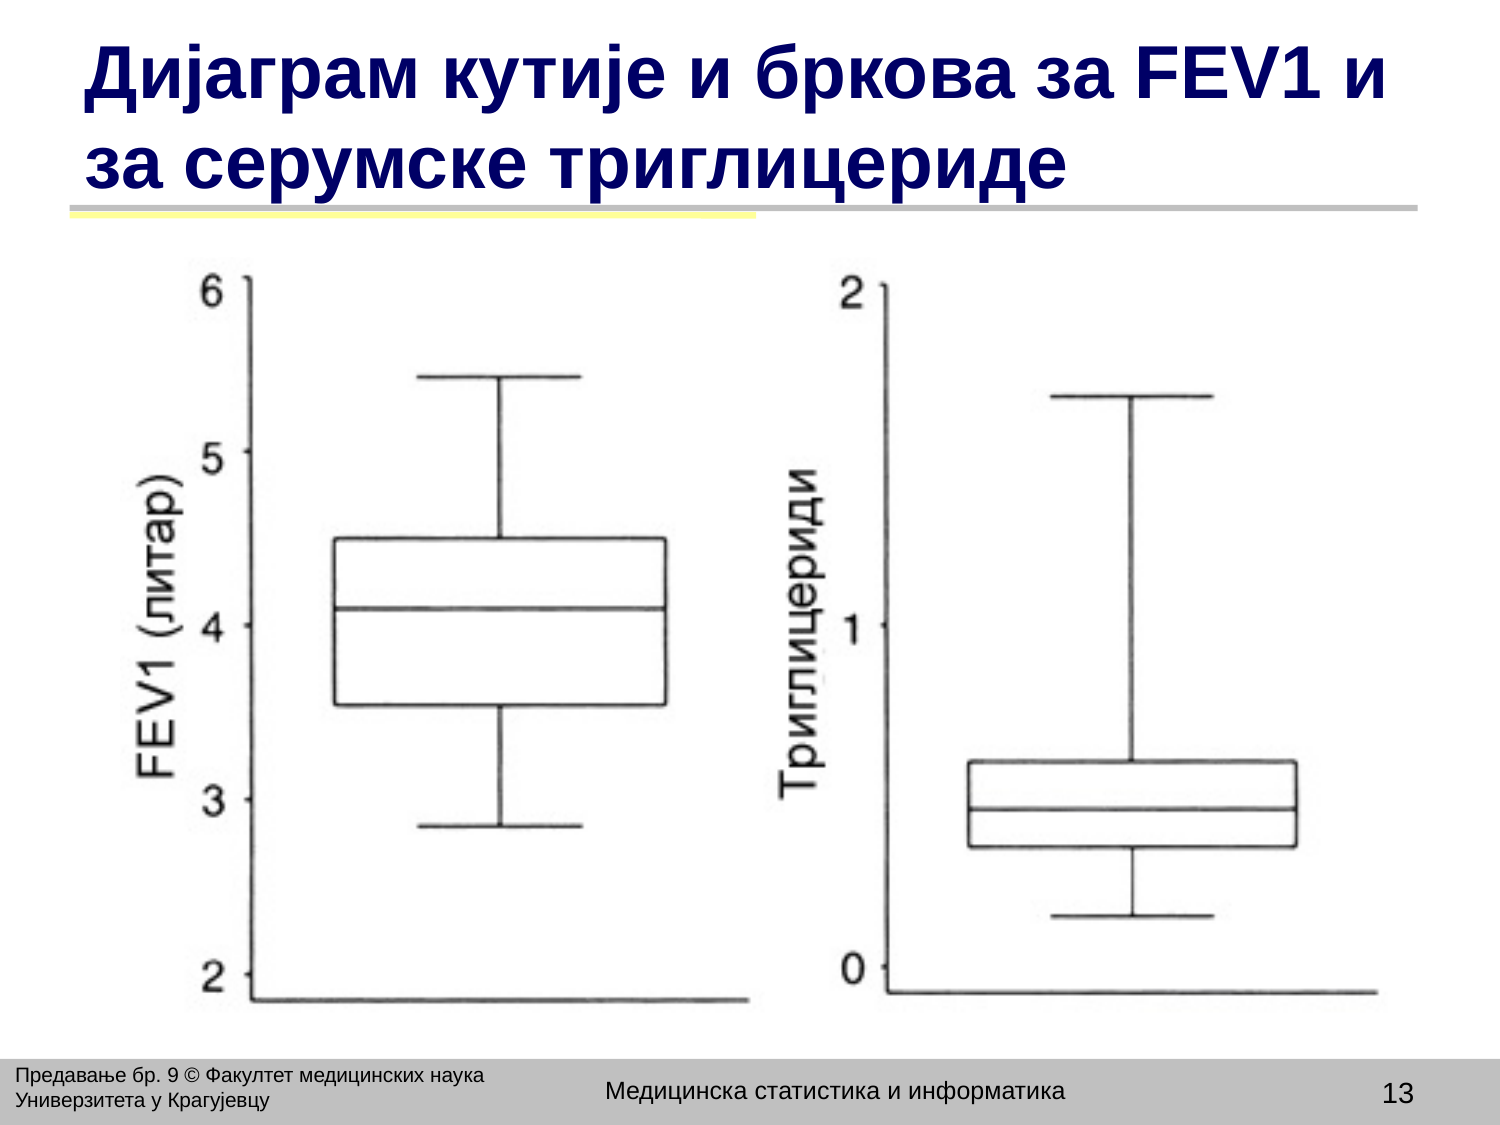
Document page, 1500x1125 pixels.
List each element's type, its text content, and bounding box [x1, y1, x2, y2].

slide_number Предавање бр. 9 © Факултет медицинских наука Универзитета у Крагујевцу [0, 1053, 611, 1108]
footer Медицинска статистика и информатика [512, 1066, 1160, 1125]
picture [119, 257, 1396, 1019]
slide_number 13 [1164, 1066, 1430, 1125]
title Дијаграм кутије и бркова за FEV1 и за серумске триглицериде [69, 19, 1426, 208]
